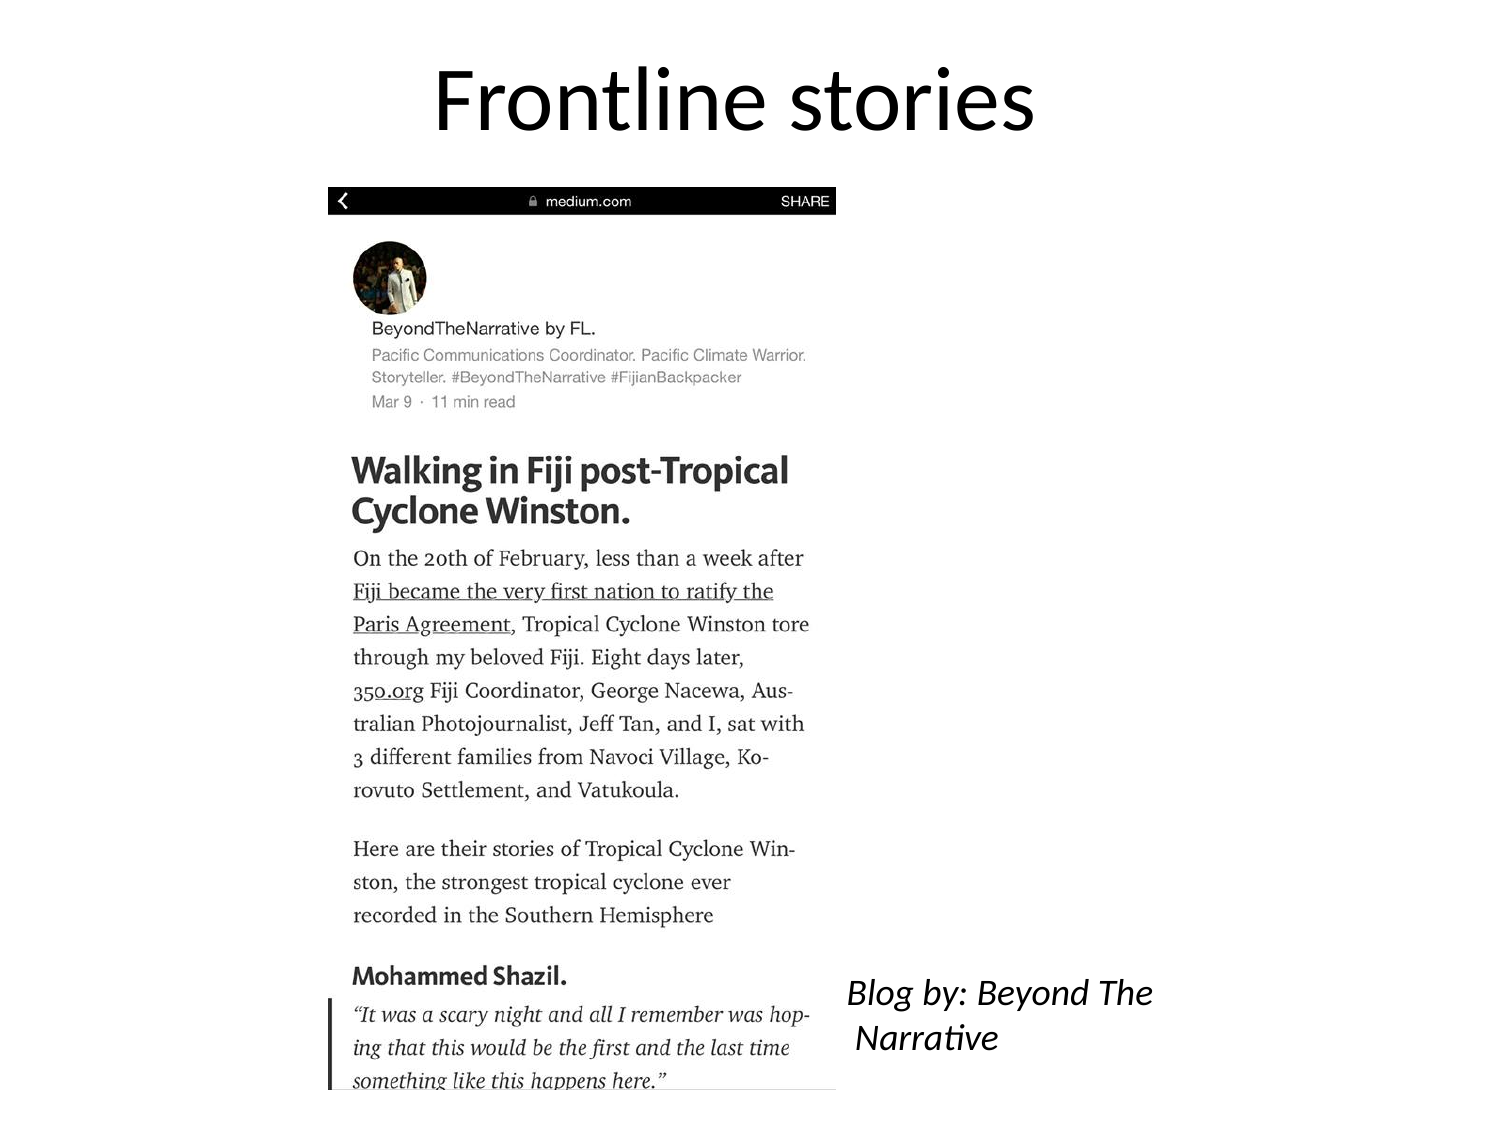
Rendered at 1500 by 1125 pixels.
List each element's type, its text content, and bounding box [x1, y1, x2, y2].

title Frontline stories [70, 0, 1421, 188]
picture [327, 187, 836, 1091]
text_box Blog by: Beyond The Narrative [841, 960, 1207, 1066]
